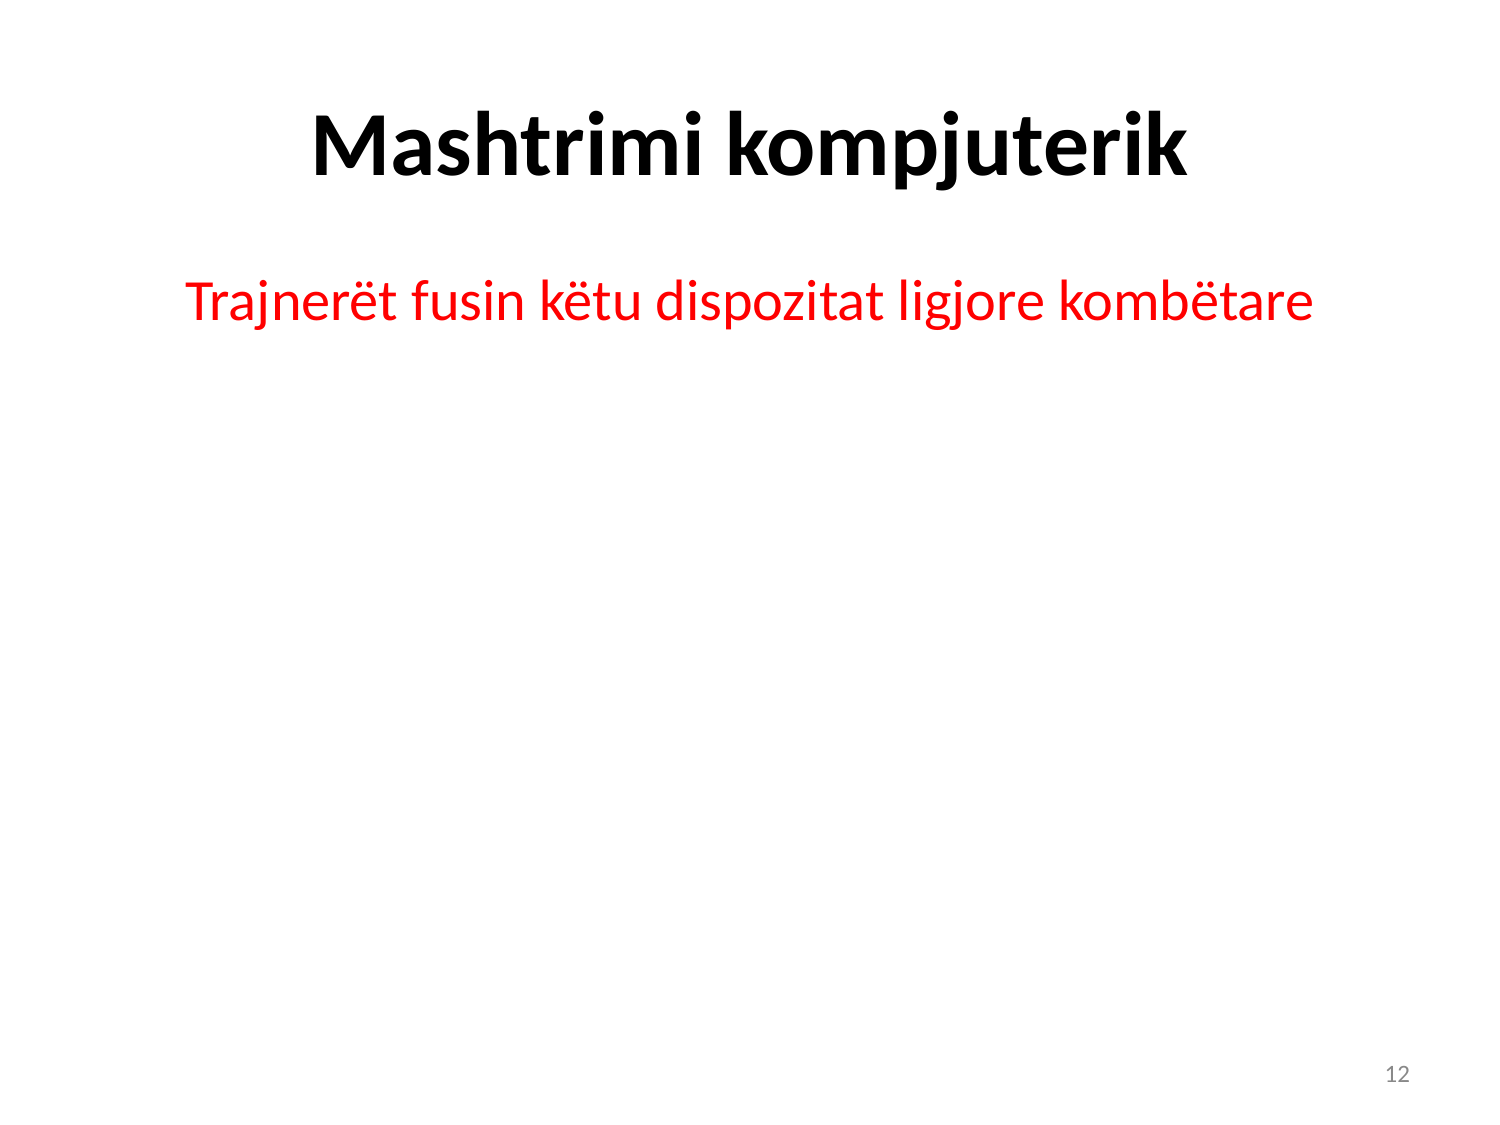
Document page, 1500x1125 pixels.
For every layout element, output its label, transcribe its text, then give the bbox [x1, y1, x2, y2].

slide_number 12 [1074, 1042, 1425, 1103]
list Trajnerët fusin këtu dispozitat ligjore kombëtare [75, 262, 1425, 1005]
title Mashtrimi kompjuterik [75, 45, 1425, 233]
